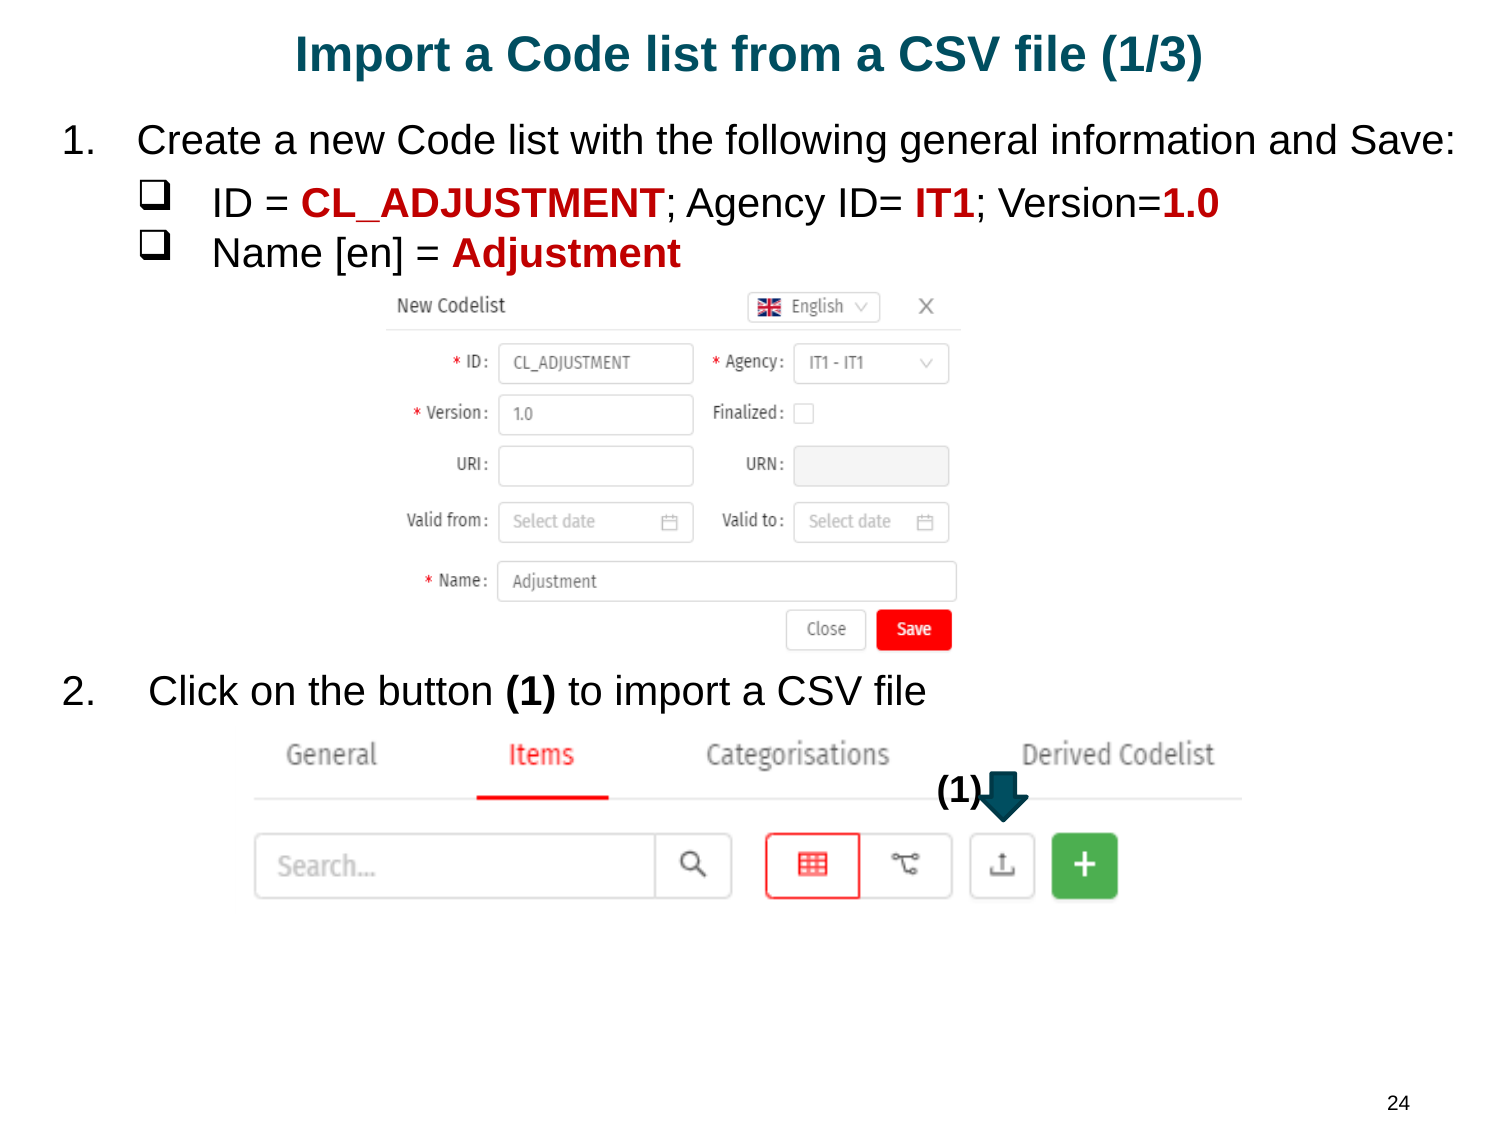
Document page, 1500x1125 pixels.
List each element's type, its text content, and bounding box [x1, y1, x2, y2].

picture [386, 287, 962, 666]
text_box Click on the button (1) to import a CSV file [46, 656, 1430, 722]
text_box Create a new Code list with the following general information and Save: ID = CL_ADJUSTMENT; Agency ID= IT1; Version=1.0 Name [en] = Adjustment [46, 105, 1477, 421]
title Import a Code list from a CSV file (1/3) [75, 20, 1425, 82]
slide_number 24 [1074, 1082, 1425, 1125]
picture [234, 726, 1243, 915]
